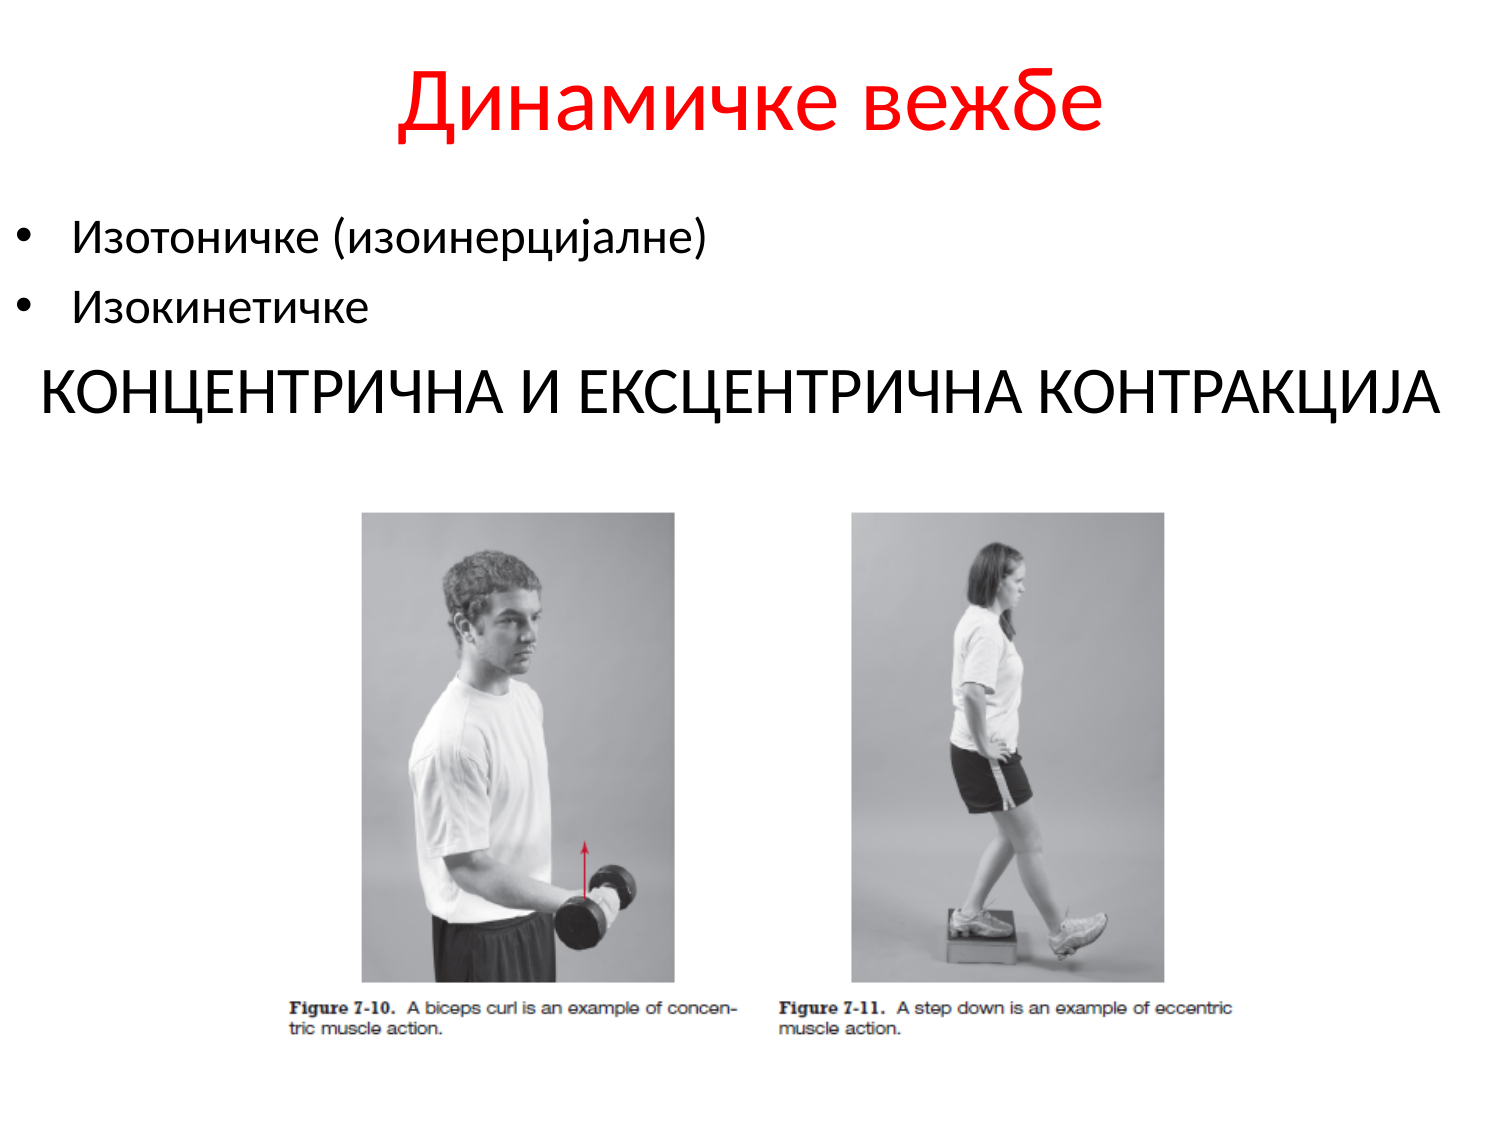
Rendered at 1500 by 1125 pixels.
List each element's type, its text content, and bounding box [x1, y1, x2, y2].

picture [265, 491, 1260, 1069]
list Изотоничке (изоинерцијалне) Изокинетичке КОНЦЕНТРИЧНА И ЕКСЦЕНТРИЧНА КОНТРАКЦИЈА [0, 196, 1483, 939]
title Динамичке вежбе [76, 0, 1427, 188]
